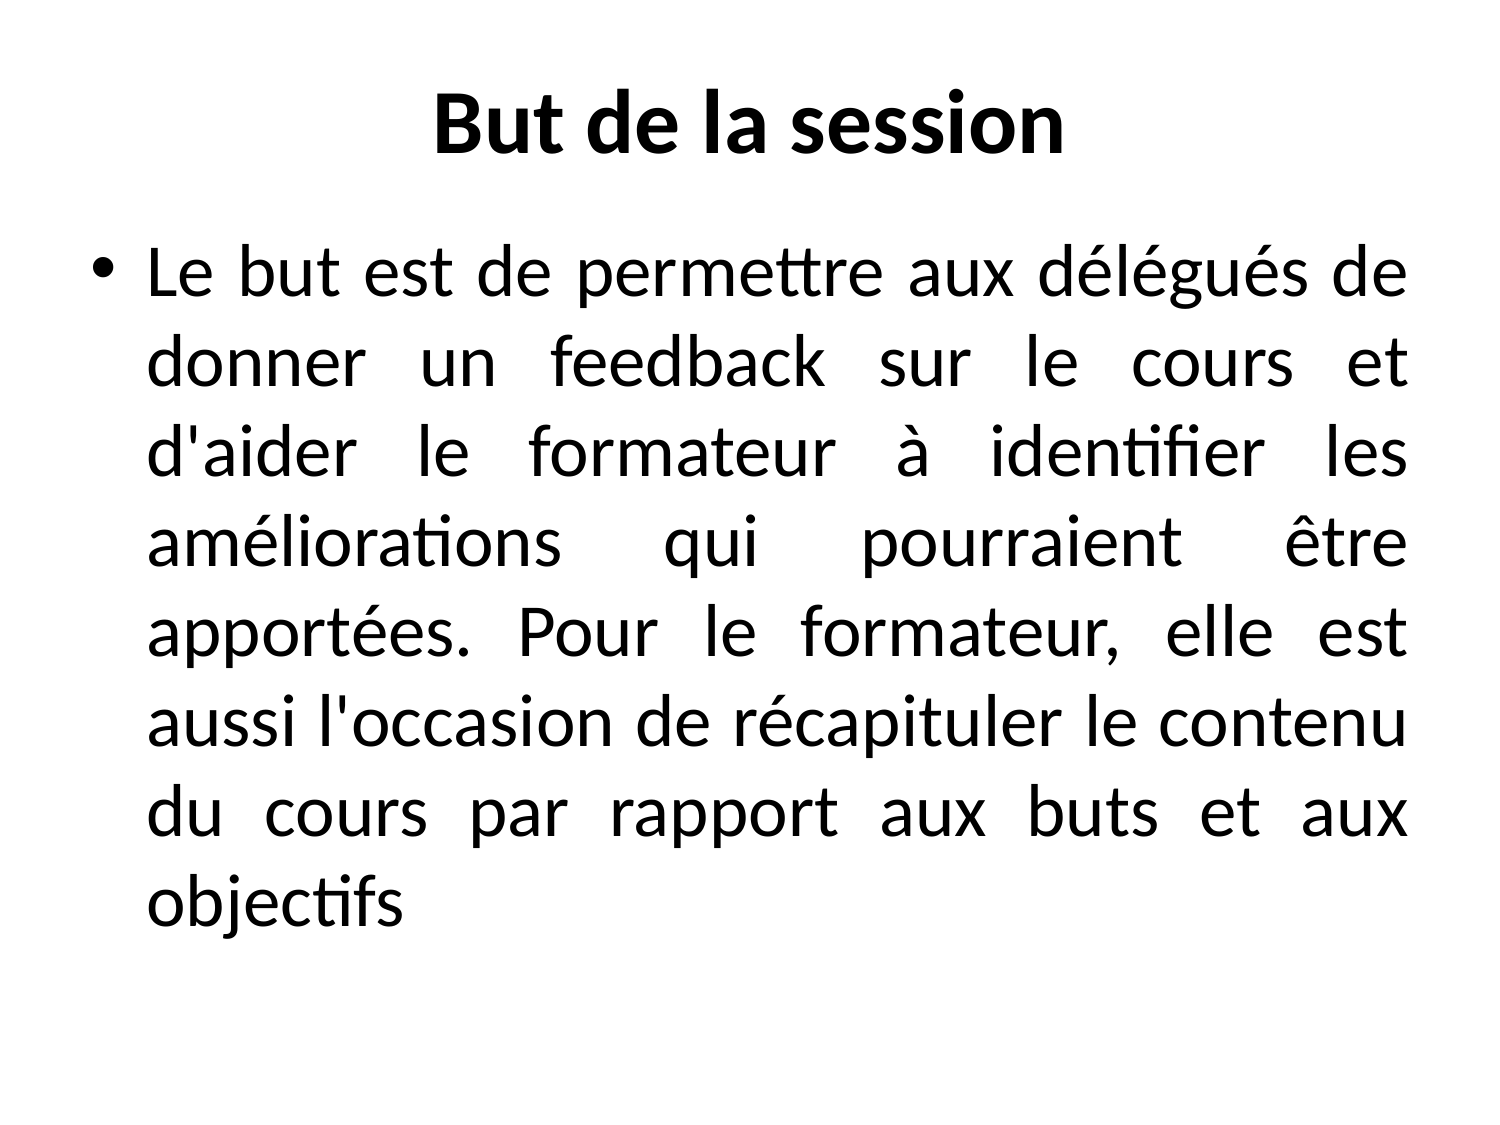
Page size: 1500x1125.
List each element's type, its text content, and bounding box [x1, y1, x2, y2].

title But de la session [75, 45, 1425, 188]
list Le but est de permettre aux délégués de donner un feedback sur le cours et d'aider le formateur à identifier les améliorations qui pourraient être apportées. Pour le formateur, elle est aussi l'occasion de récapituler le contenu du cours par rapport aux buts et aux objectifs [75, 214, 1425, 1016]
